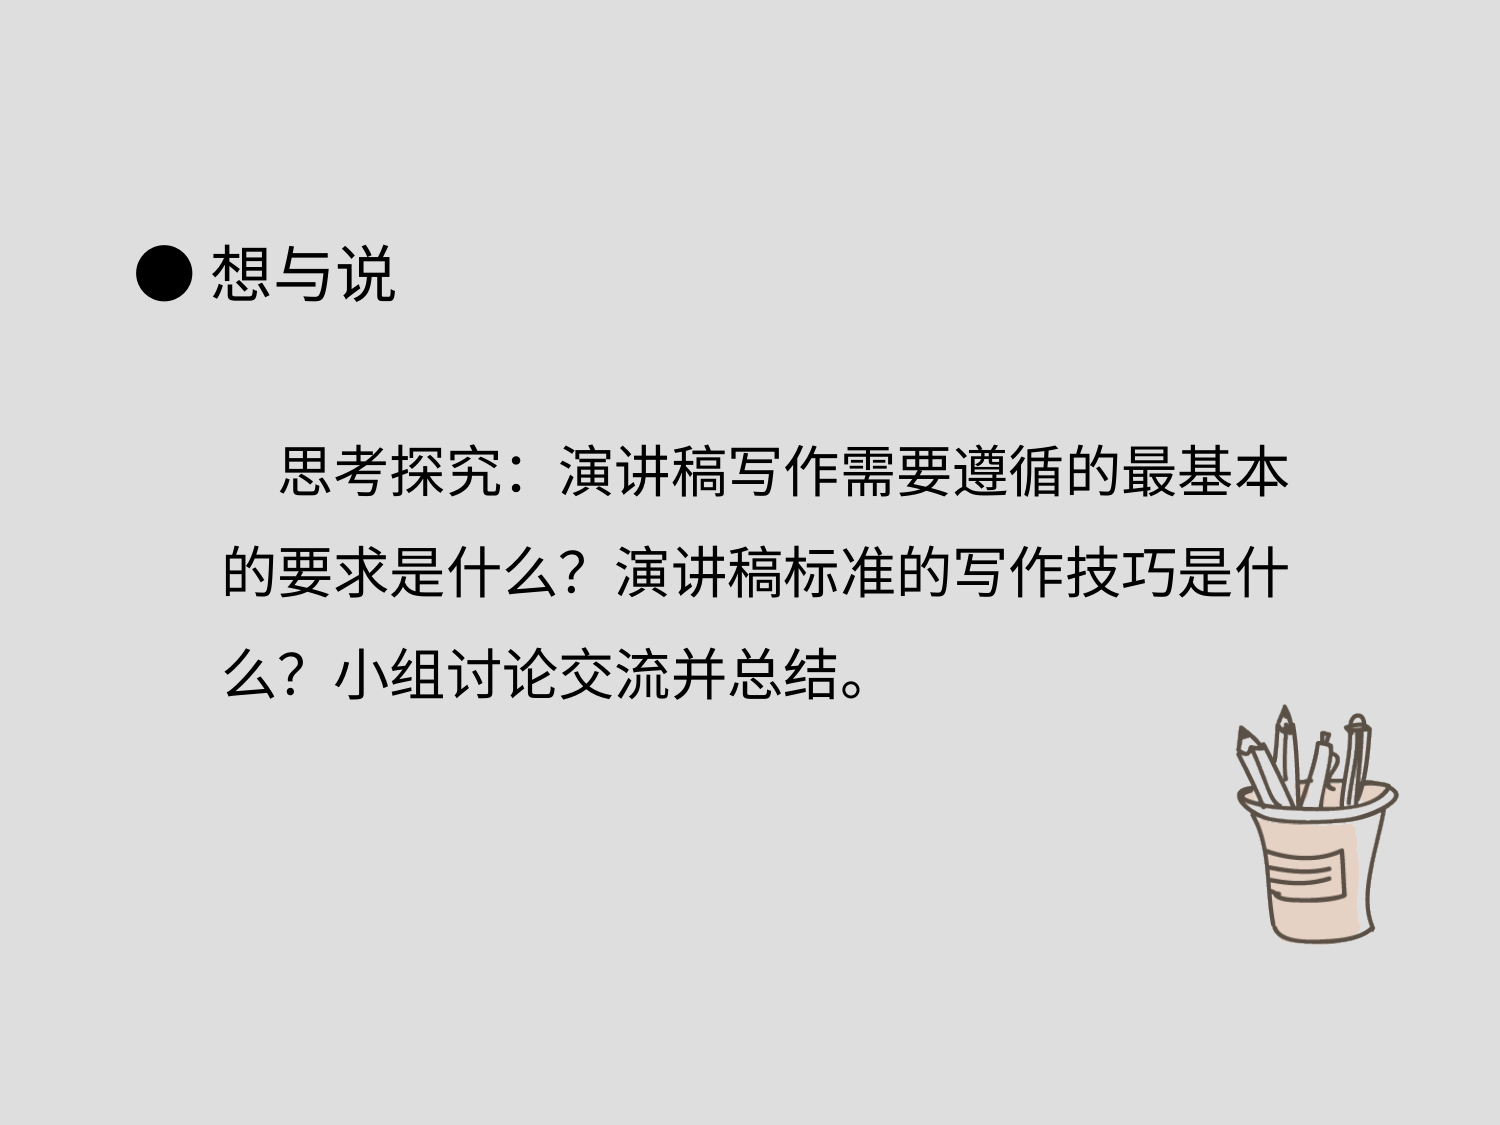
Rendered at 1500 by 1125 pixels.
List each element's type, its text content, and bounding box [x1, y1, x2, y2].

picture [1215, 685, 1412, 975]
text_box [206, 395, 1314, 718]
text_box ●想与说 [118, 227, 579, 318]
